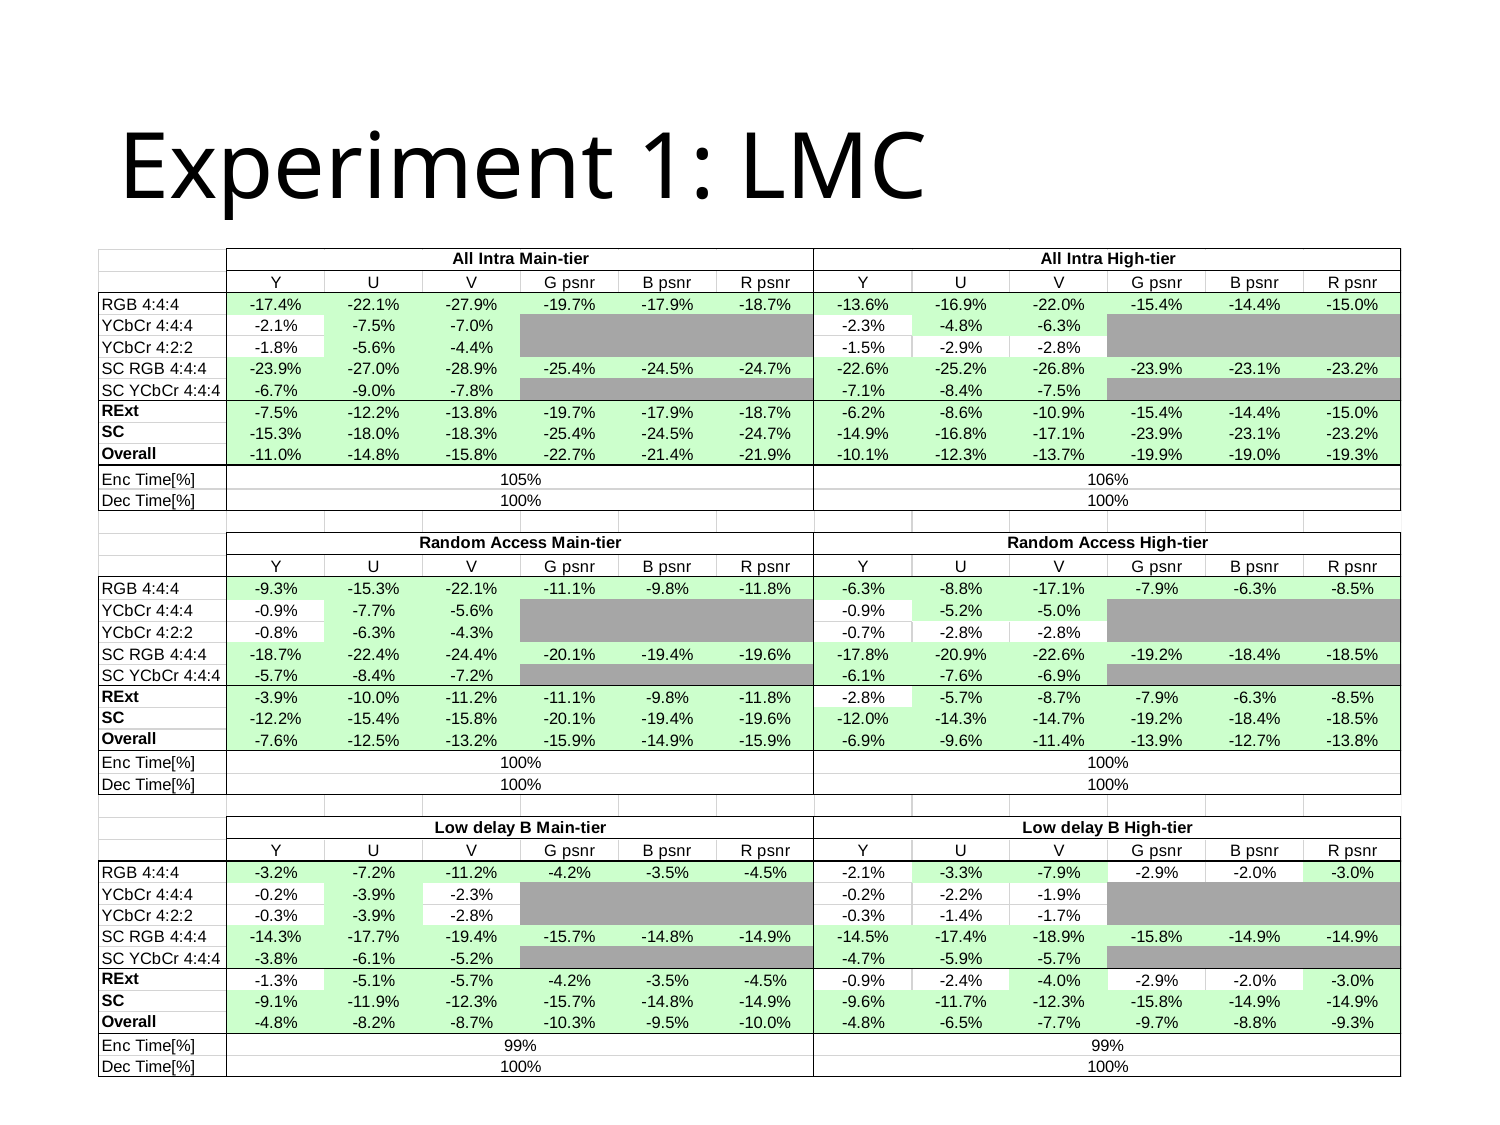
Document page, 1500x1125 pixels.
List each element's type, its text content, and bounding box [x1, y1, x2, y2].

title Experiment 1: LMC [103, 59, 1397, 248]
picture [98, 248, 1402, 1078]
